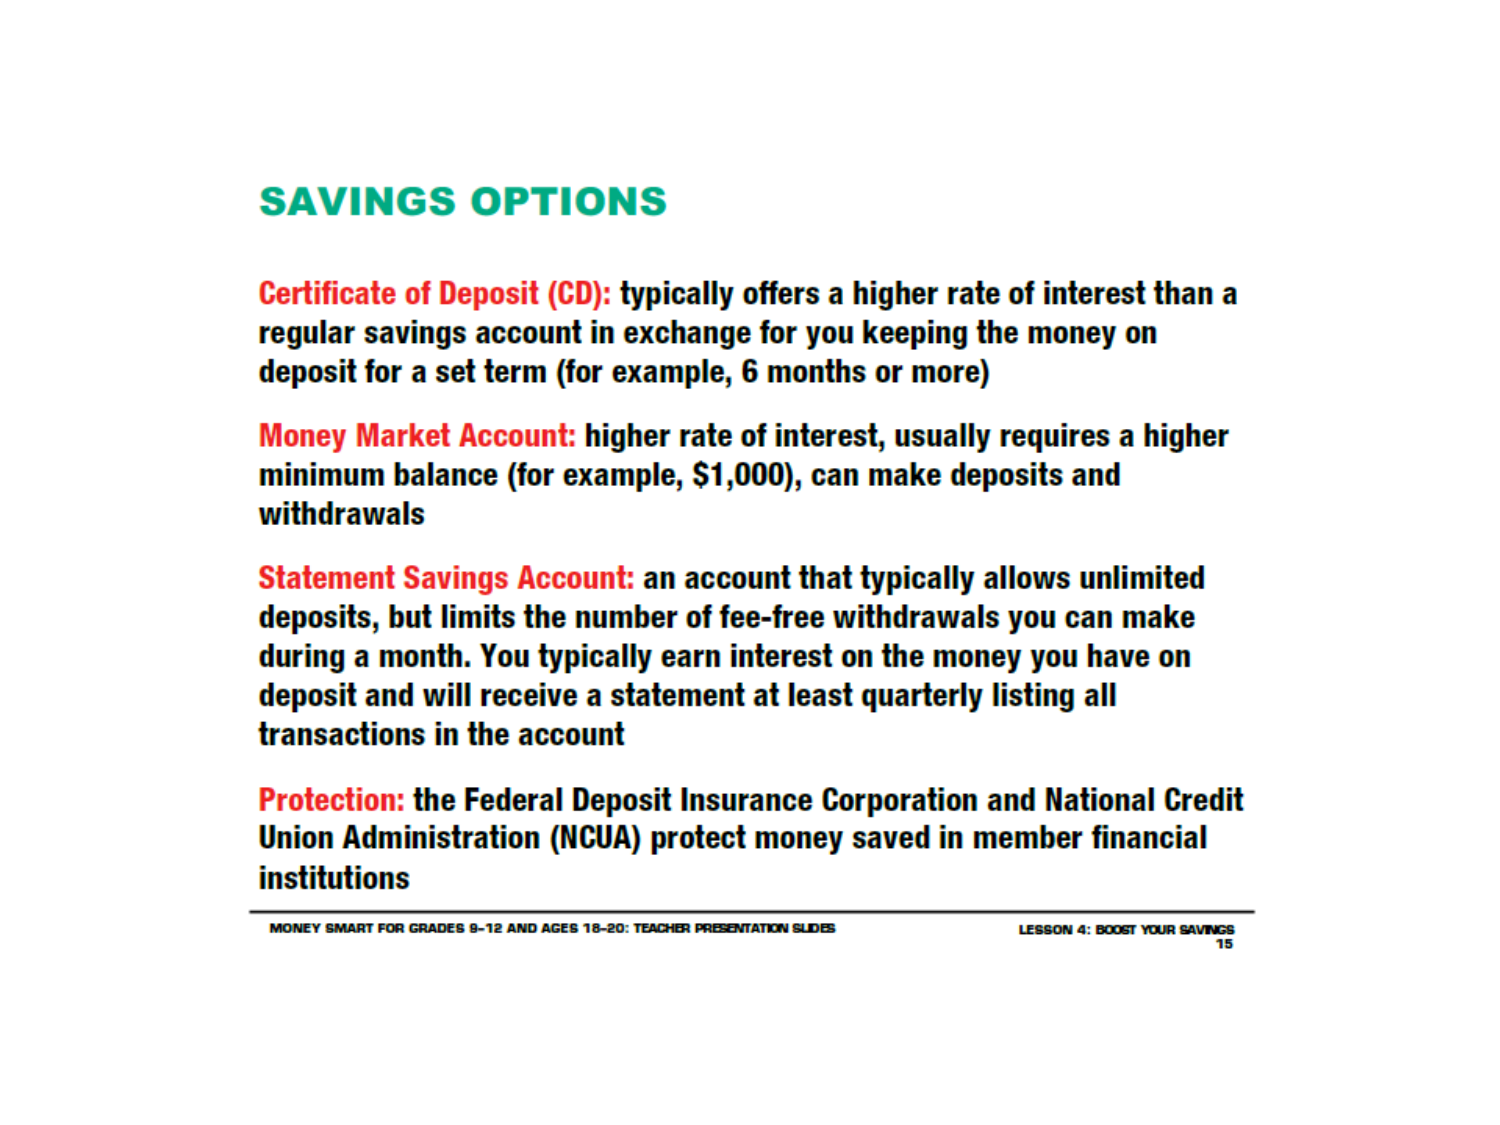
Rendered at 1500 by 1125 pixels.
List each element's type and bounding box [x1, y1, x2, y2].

picture [212, 145, 1287, 980]
